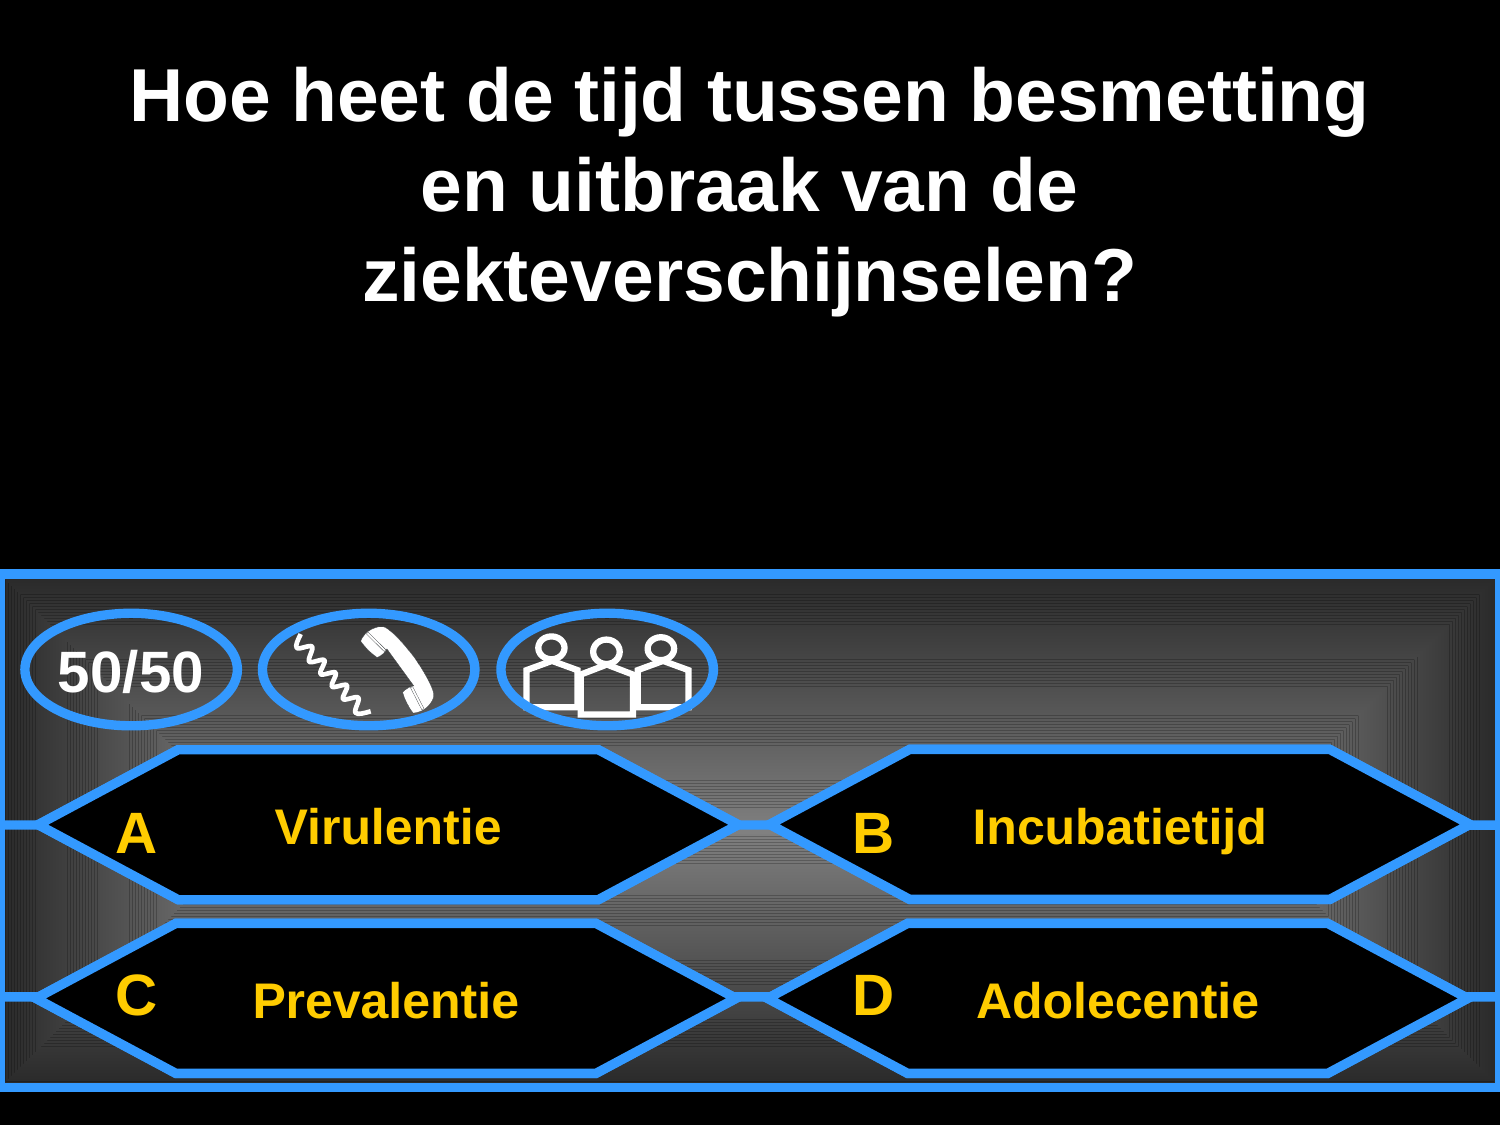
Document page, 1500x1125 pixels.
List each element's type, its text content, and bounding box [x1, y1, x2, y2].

title Hoe heet de tijd tussen besmetting en uitbraak van de ziekteverschijnselen? [112, 87, 1388, 275]
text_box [526, 636, 689, 715]
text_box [324, 624, 435, 730]
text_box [0, 574, 1500, 1088]
